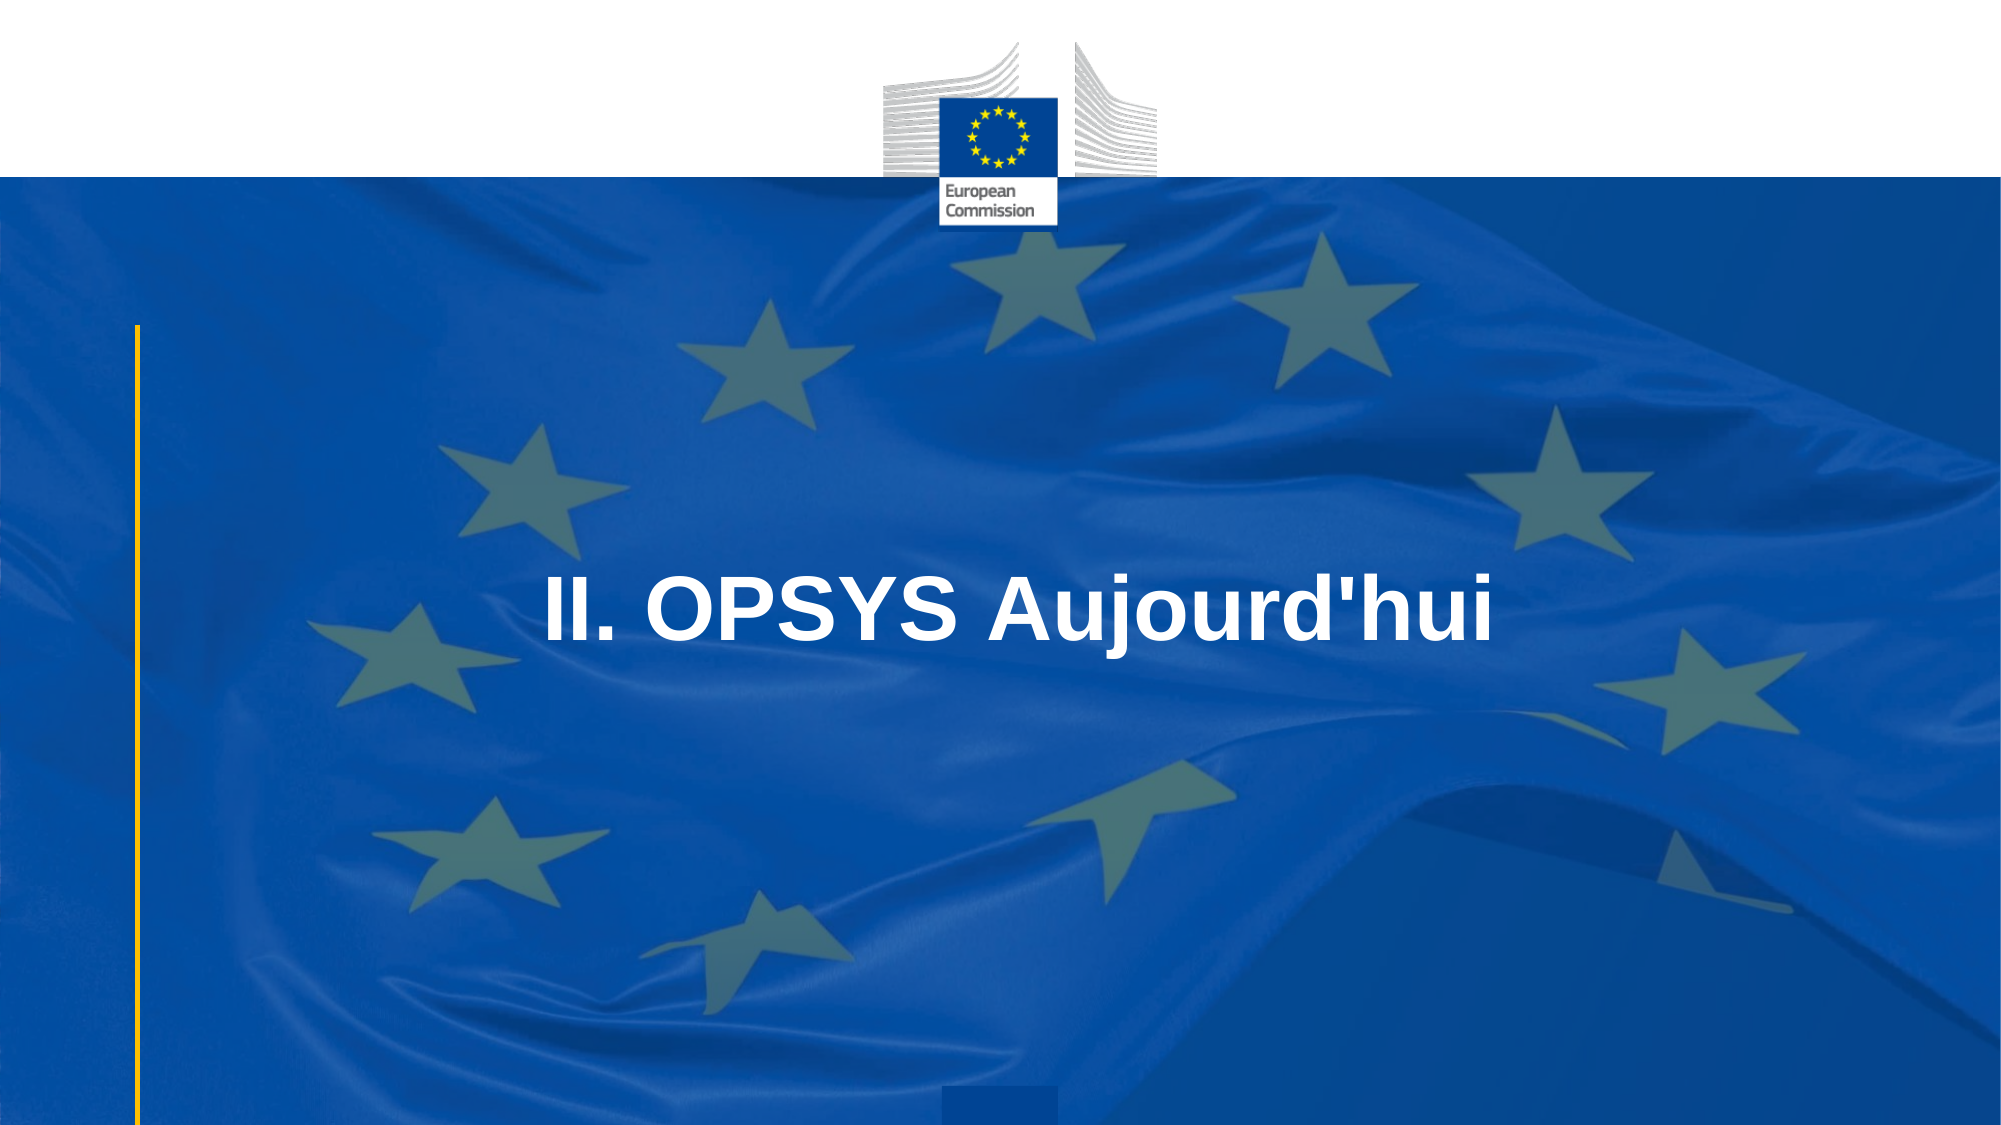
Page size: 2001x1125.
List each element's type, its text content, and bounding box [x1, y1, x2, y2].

slide_number 16 [137, 1005, 588, 1066]
title II. OPSYS Aujourd'hui [193, 554, 1846, 907]
picture [883, 42, 1157, 232]
